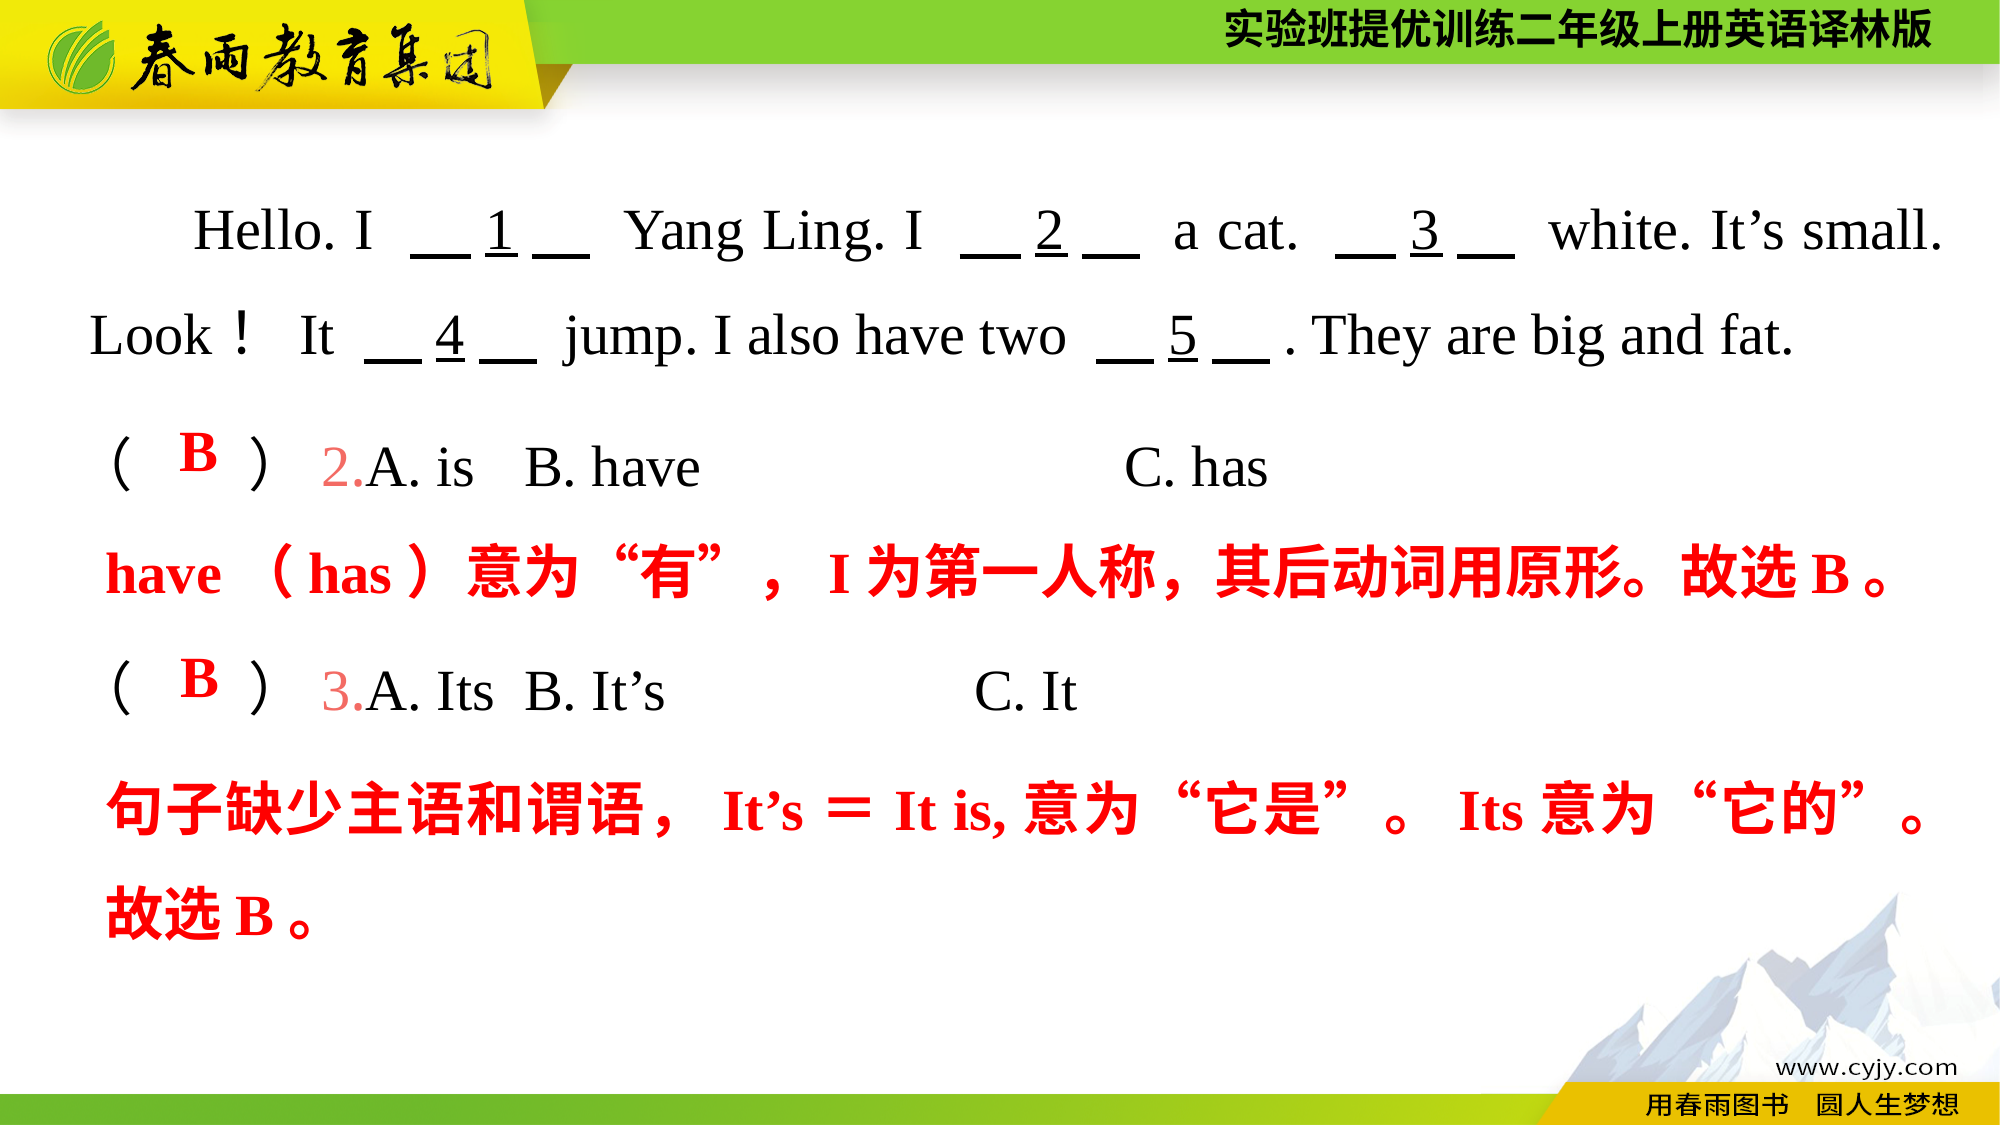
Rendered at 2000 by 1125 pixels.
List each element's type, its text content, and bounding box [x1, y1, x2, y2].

text_box B [164, 406, 248, 491]
text_box 句子缺少主语和谓语，It’s＝It is,意为“它是”。Its意为“它的”。故选B。 [90, 729, 1975, 955]
picture [0, 0, 2000, 1125]
list （ ）2.A. is B. have C. has （ ）3.A. Its B. It’s C. It [59, 385, 1944, 734]
text_box B [165, 631, 249, 717]
text_box Hello. I 1 Yang Ling. I 2 a cat. 3 white. It’s small. Look！It 4 jump. I also have two 5 . They are big and fat. [74, 149, 1959, 375]
text_box have（has）意为“有”，I为第一人称，其后动词用原形。故选B。 [90, 493, 1975, 614]
